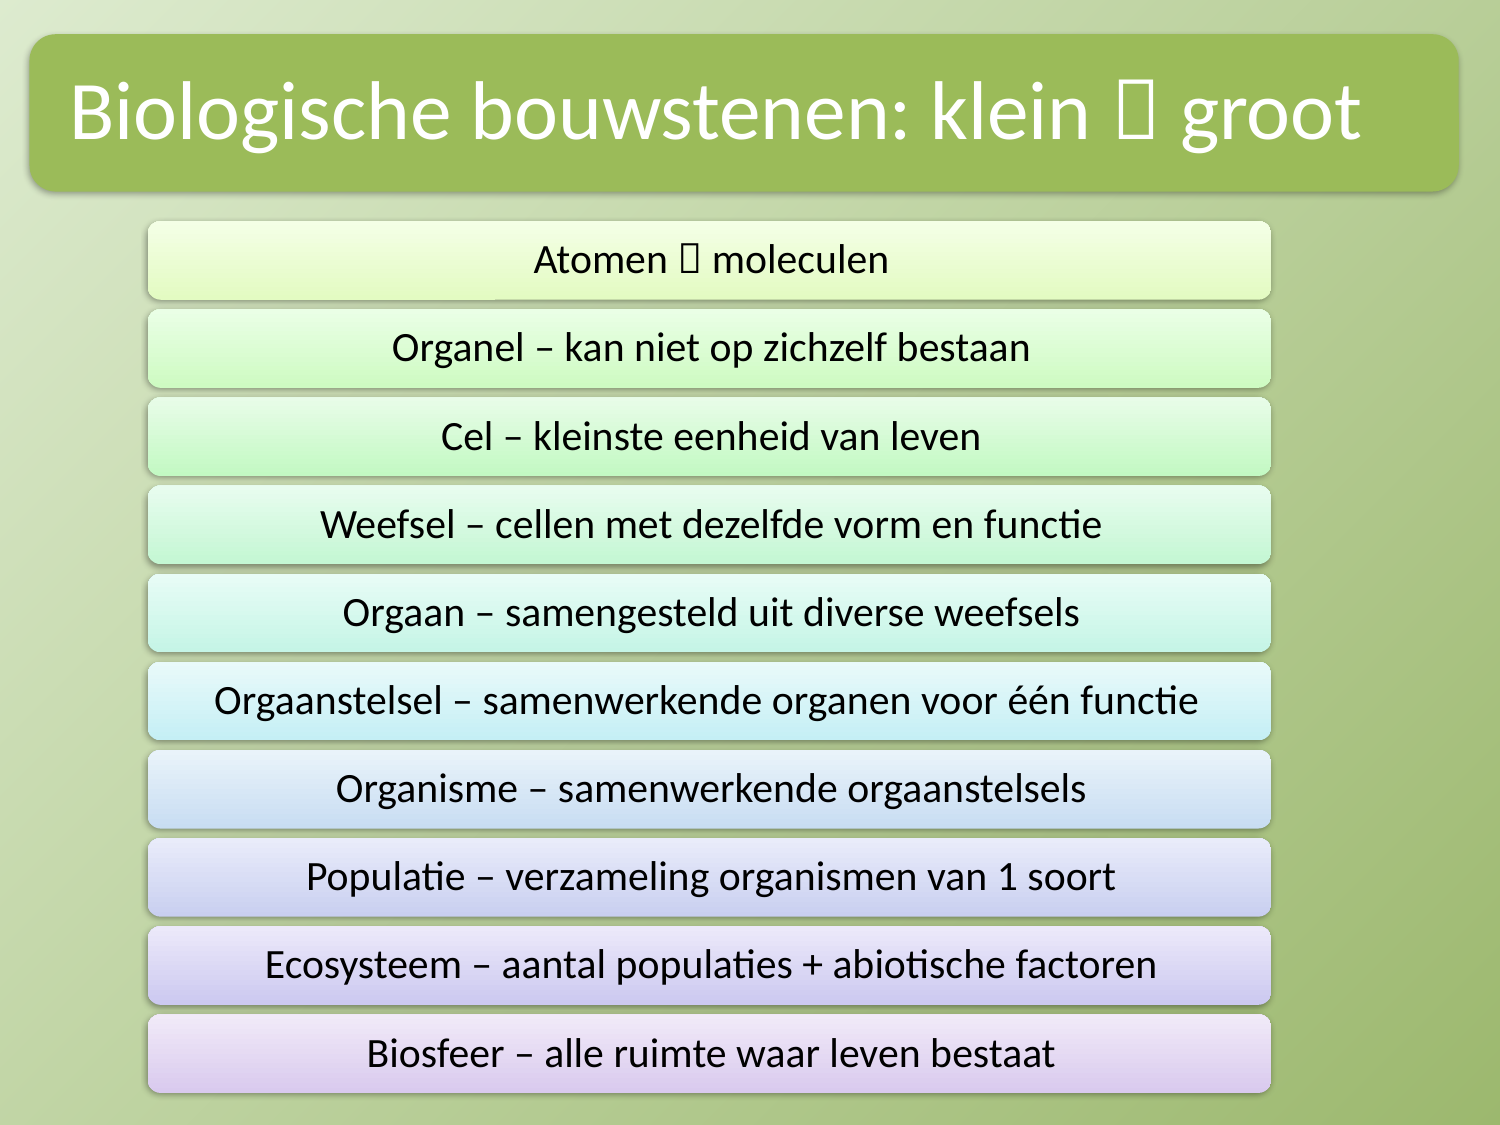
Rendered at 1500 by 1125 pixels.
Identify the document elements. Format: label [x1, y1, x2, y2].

text_box [29, 18, 1459, 207]
list [147, 207, 1272, 1107]
